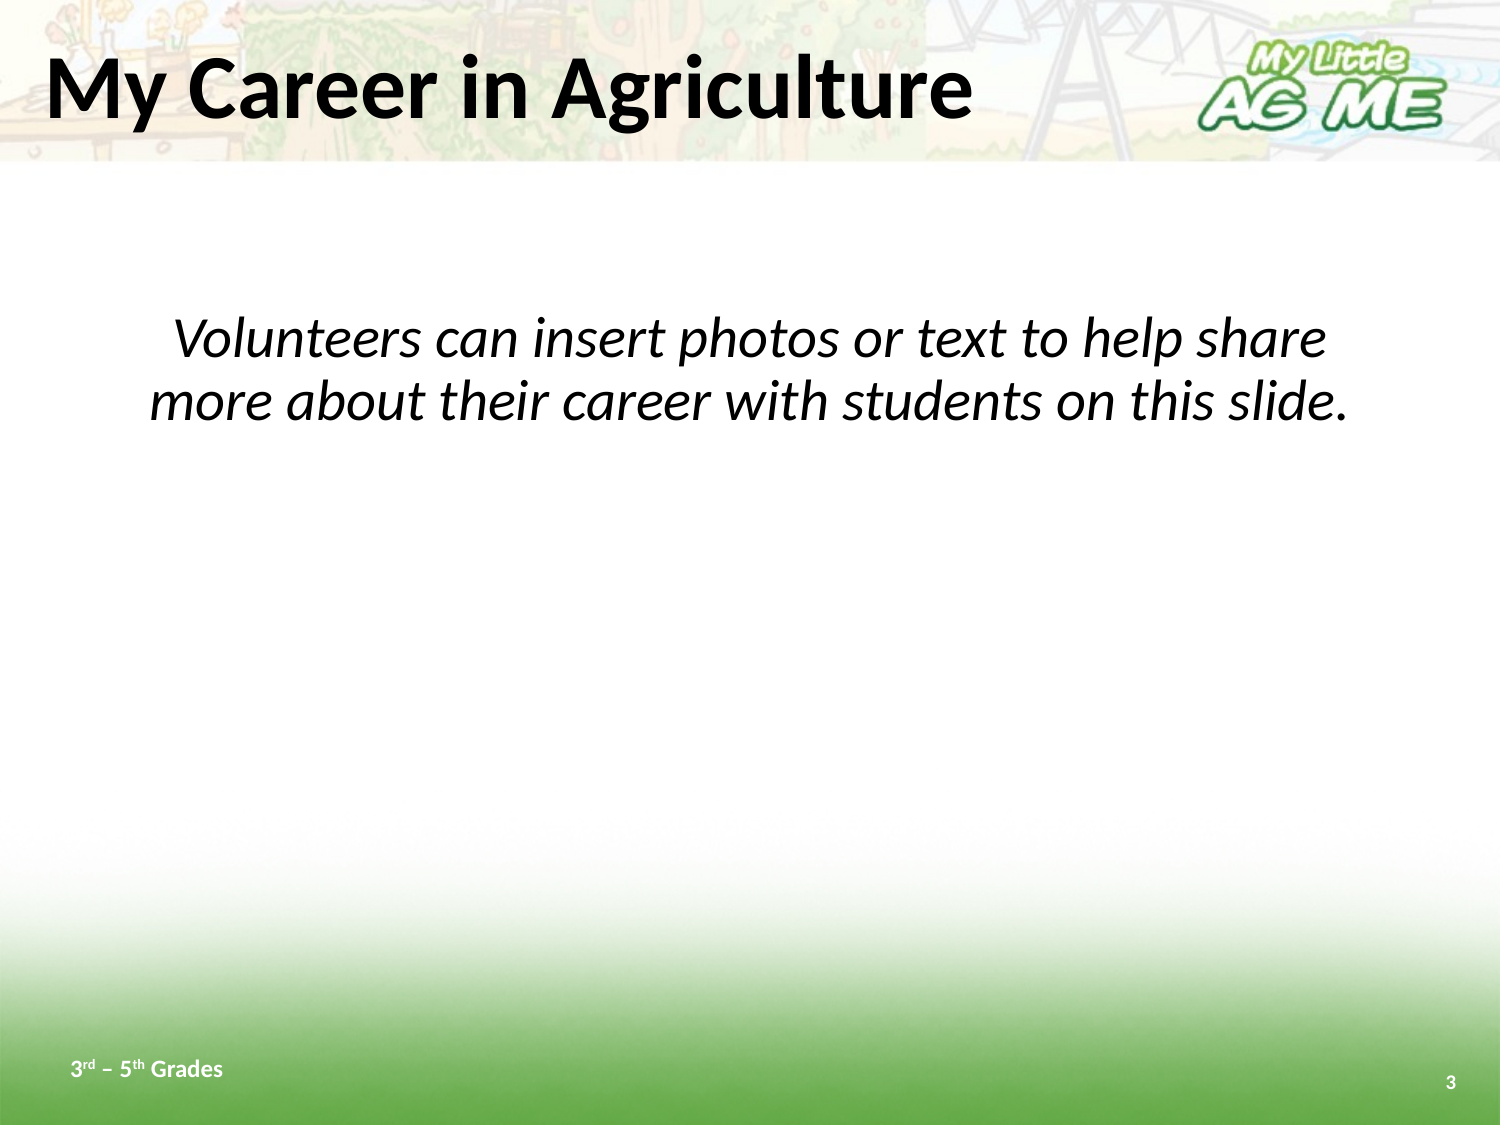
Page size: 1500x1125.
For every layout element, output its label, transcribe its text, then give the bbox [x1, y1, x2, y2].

title My Career in Agriculture [29, 7, 1324, 172]
picture [0, 0, 1500, 1125]
list Volunteers can insert photos or text to help share more about their career with students on this slide. [103, 299, 1397, 1014]
